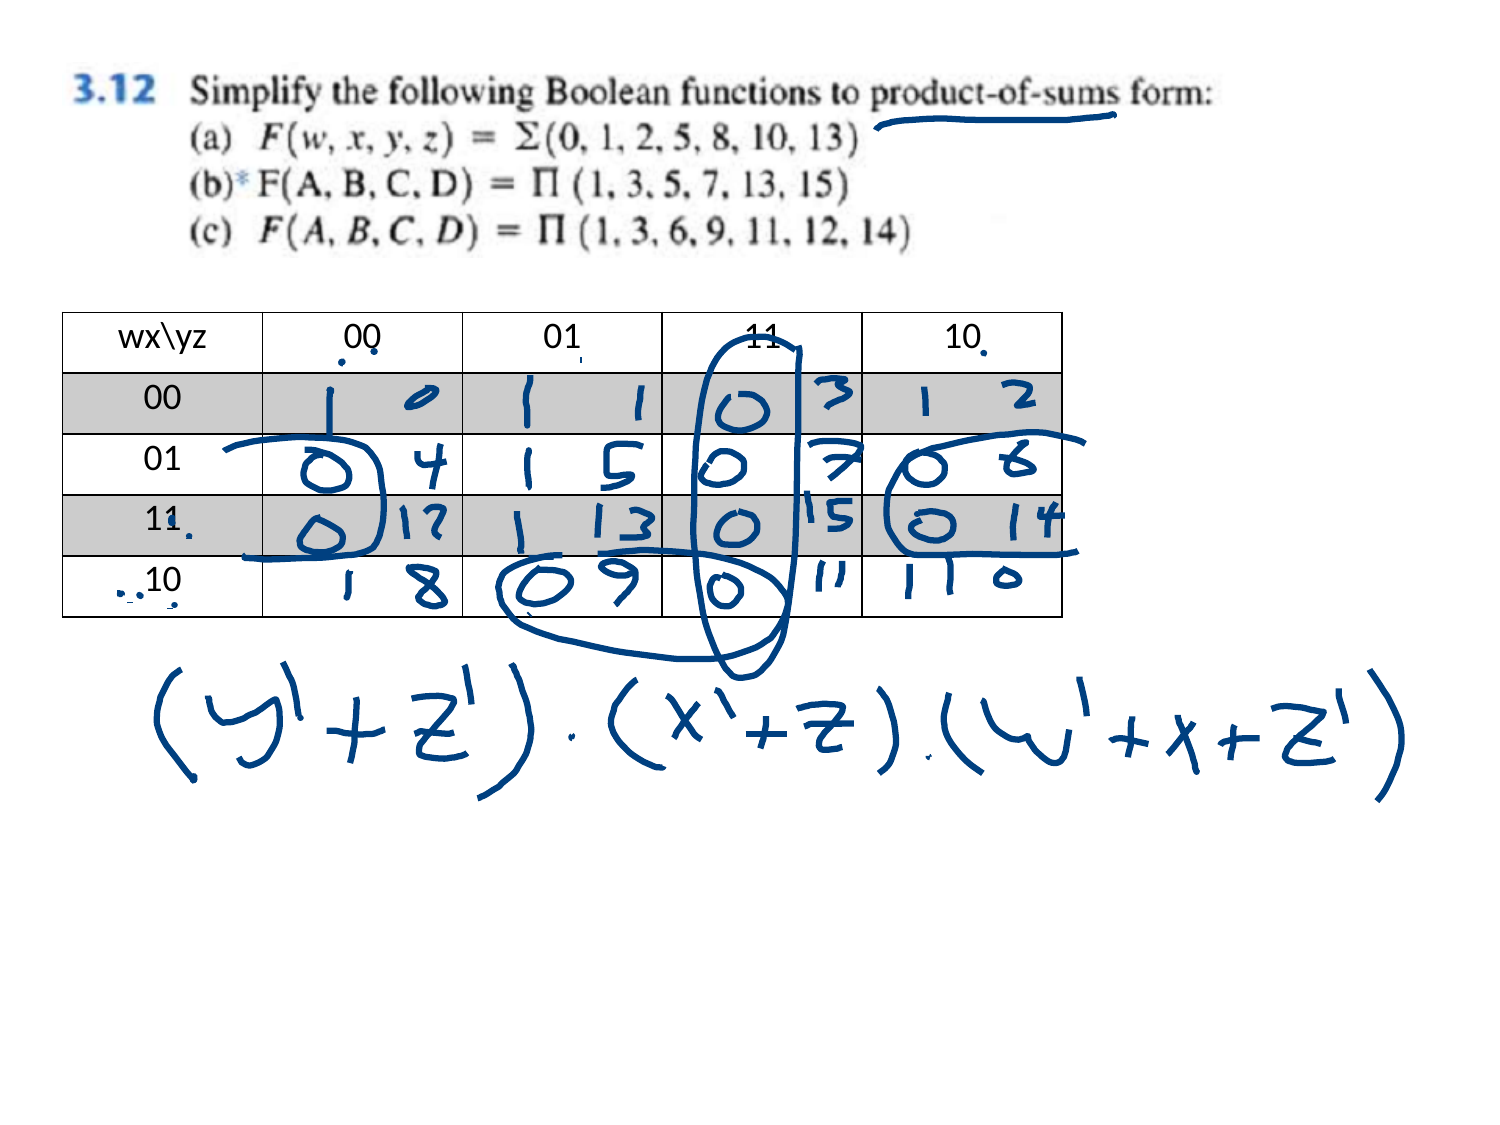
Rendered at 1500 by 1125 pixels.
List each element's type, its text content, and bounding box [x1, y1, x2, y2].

text_box [1176, 714, 1198, 773]
table_cell 11 [63, 496, 245, 555]
table_cell 10 [63, 557, 262, 616]
text_box [526, 449, 530, 489]
text_box [438, 443, 442, 458]
text_box [416, 451, 447, 466]
table_cell [798, 435, 861, 494]
text_box [411, 695, 455, 732]
text_box [981, 699, 1070, 764]
table_cell [863, 435, 987, 494]
text_box [685, 702, 700, 720]
text_box [796, 702, 844, 722]
text_box [619, 508, 653, 539]
text_box [806, 490, 813, 523]
text_box [1229, 743, 1235, 761]
text_box [1078, 676, 1088, 717]
text_box [947, 556, 952, 595]
text_box [352, 697, 358, 730]
table_header 01 [463, 313, 661, 372]
text_box [1232, 724, 1236, 739]
table_header 10 [863, 313, 1061, 372]
text_box [1109, 737, 1149, 745]
text_box [137, 592, 143, 599]
table_cell [463, 374, 661, 433]
text_box [477, 663, 533, 799]
text_box [877, 687, 897, 774]
text_box [207, 695, 281, 767]
text_box [400, 506, 408, 539]
text_box [837, 560, 843, 588]
text_box [907, 563, 911, 600]
table_cell [663, 374, 707, 433]
table_cell [788, 557, 861, 616]
table_cell [863, 496, 909, 555]
table_cell [263, 435, 328, 439]
text_box [923, 386, 927, 416]
text_box [763, 716, 767, 733]
text_box [942, 692, 984, 774]
table_header wx\yz [63, 313, 262, 372]
text_box [885, 431, 1086, 556]
text_box [223, 436, 385, 561]
table_cell [263, 374, 462, 433]
text_box [328, 388, 332, 437]
text_box [525, 375, 531, 427]
text_box [418, 734, 468, 760]
table_cell [263, 557, 462, 616]
table_cell 01 [63, 435, 262, 494]
text_box [349, 735, 356, 764]
text_box [1166, 734, 1184, 755]
table_header 11 [663, 313, 861, 372]
table_cell [463, 435, 661, 494]
text_box [719, 608, 789, 679]
table_cell [463, 496, 661, 555]
text_box [817, 725, 843, 751]
text_box [714, 689, 735, 719]
picture [62, 62, 1257, 258]
text_box [424, 506, 445, 539]
text_box [815, 377, 851, 410]
text_box [1284, 740, 1335, 764]
table_cell [360, 496, 462, 555]
text_box [497, 549, 789, 660]
table_cell [863, 557, 1061, 616]
text_box [666, 695, 702, 741]
text_box [808, 440, 862, 480]
table_cell [332, 435, 462, 494]
text_box [1338, 688, 1347, 724]
table_cell [796, 496, 861, 555]
text_box [326, 728, 386, 736]
text_box [1219, 737, 1260, 746]
table_cell [663, 496, 693, 552]
text_box [406, 387, 438, 408]
text_box [1127, 743, 1132, 758]
text_box [345, 571, 351, 599]
table_cell [663, 435, 696, 494]
text_box [463, 664, 473, 705]
table_cell 00 [63, 374, 262, 433]
text_box [759, 735, 765, 749]
text_box [407, 566, 446, 608]
text_box [1185, 721, 1195, 734]
text_box [673, 721, 685, 739]
text_box [1368, 669, 1403, 802]
text_box [600, 443, 644, 489]
text_box [610, 678, 665, 769]
text_box [824, 456, 862, 462]
text_box [1271, 705, 1325, 740]
text_box [637, 385, 643, 421]
text_box [282, 661, 300, 717]
text_box [516, 511, 523, 554]
text_box [596, 503, 602, 538]
text_box [827, 500, 853, 530]
text_box [155, 668, 196, 782]
text_box [692, 336, 801, 606]
text_box [818, 560, 824, 592]
table_cell [463, 557, 528, 616]
text_box [1293, 737, 1322, 745]
text_box [431, 465, 439, 490]
text_box [1001, 381, 1036, 407]
text_box [803, 722, 854, 728]
table_cell [800, 374, 861, 433]
text_box [414, 730, 455, 735]
table_cell [863, 374, 1061, 433]
table_header 00 [263, 313, 462, 372]
text_box [995, 567, 1021, 587]
